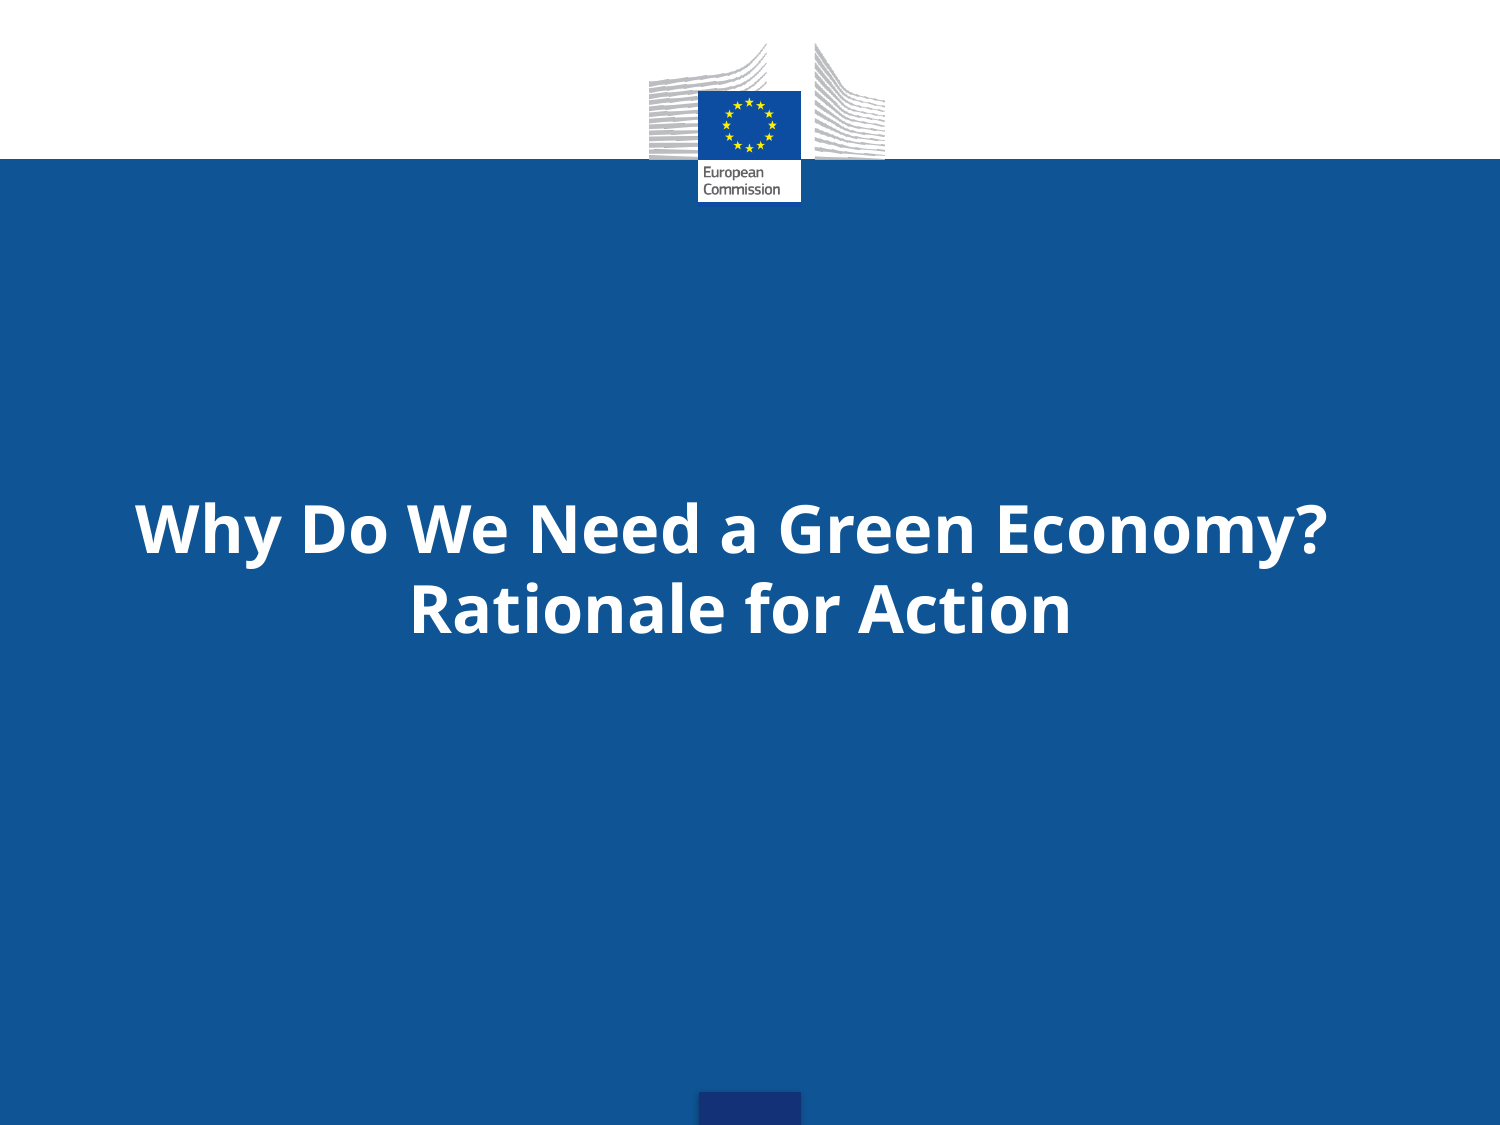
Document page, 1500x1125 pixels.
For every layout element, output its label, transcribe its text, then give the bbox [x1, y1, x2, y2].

subtitle Why Do We Need a Green Economy? Rationale for Action [41, 479, 1441, 764]
